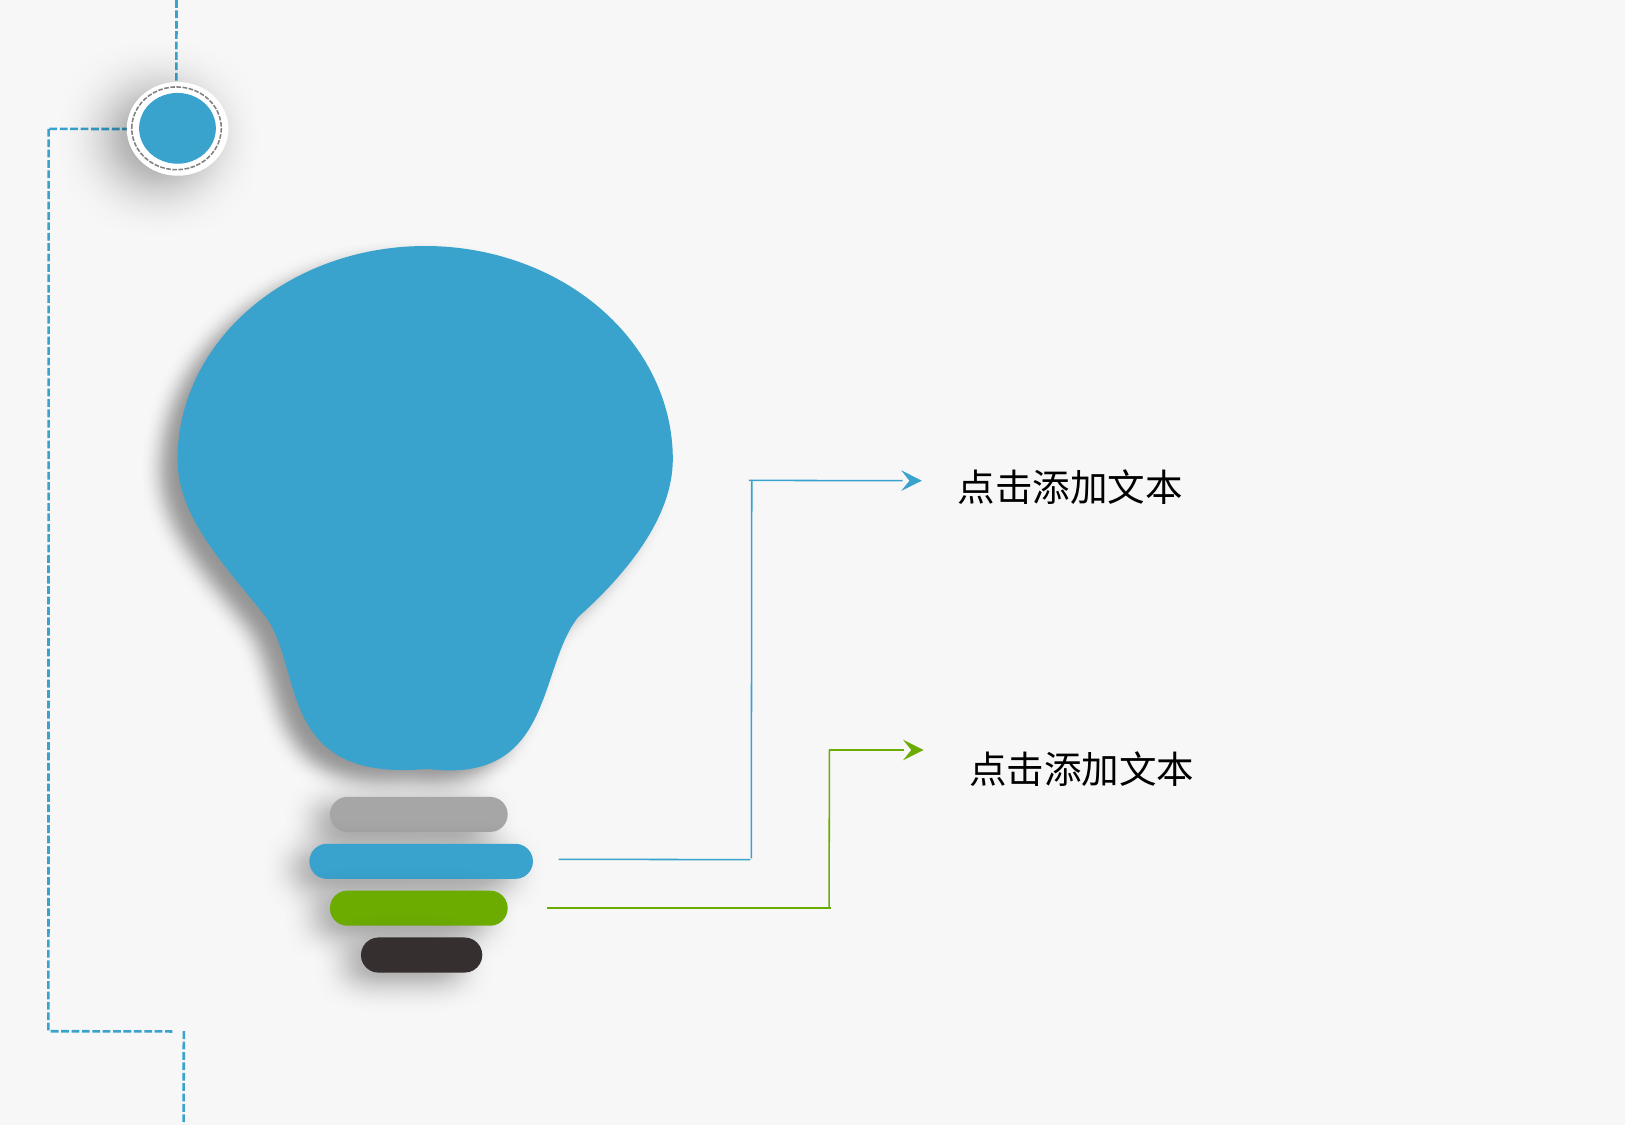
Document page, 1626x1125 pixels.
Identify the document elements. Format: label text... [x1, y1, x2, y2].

text_box [307, 841, 536, 882]
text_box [547, 749, 924, 909]
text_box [126, 81, 229, 176]
text_box [327, 794, 510, 831]
text_box 点击添加文本 [942, 456, 1198, 517]
text_box [175, 243, 675, 773]
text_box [558, 480, 923, 749]
text_box 点击添加文本 [954, 738, 1210, 798]
text_box [358, 935, 485, 975]
text_box [327, 888, 510, 928]
